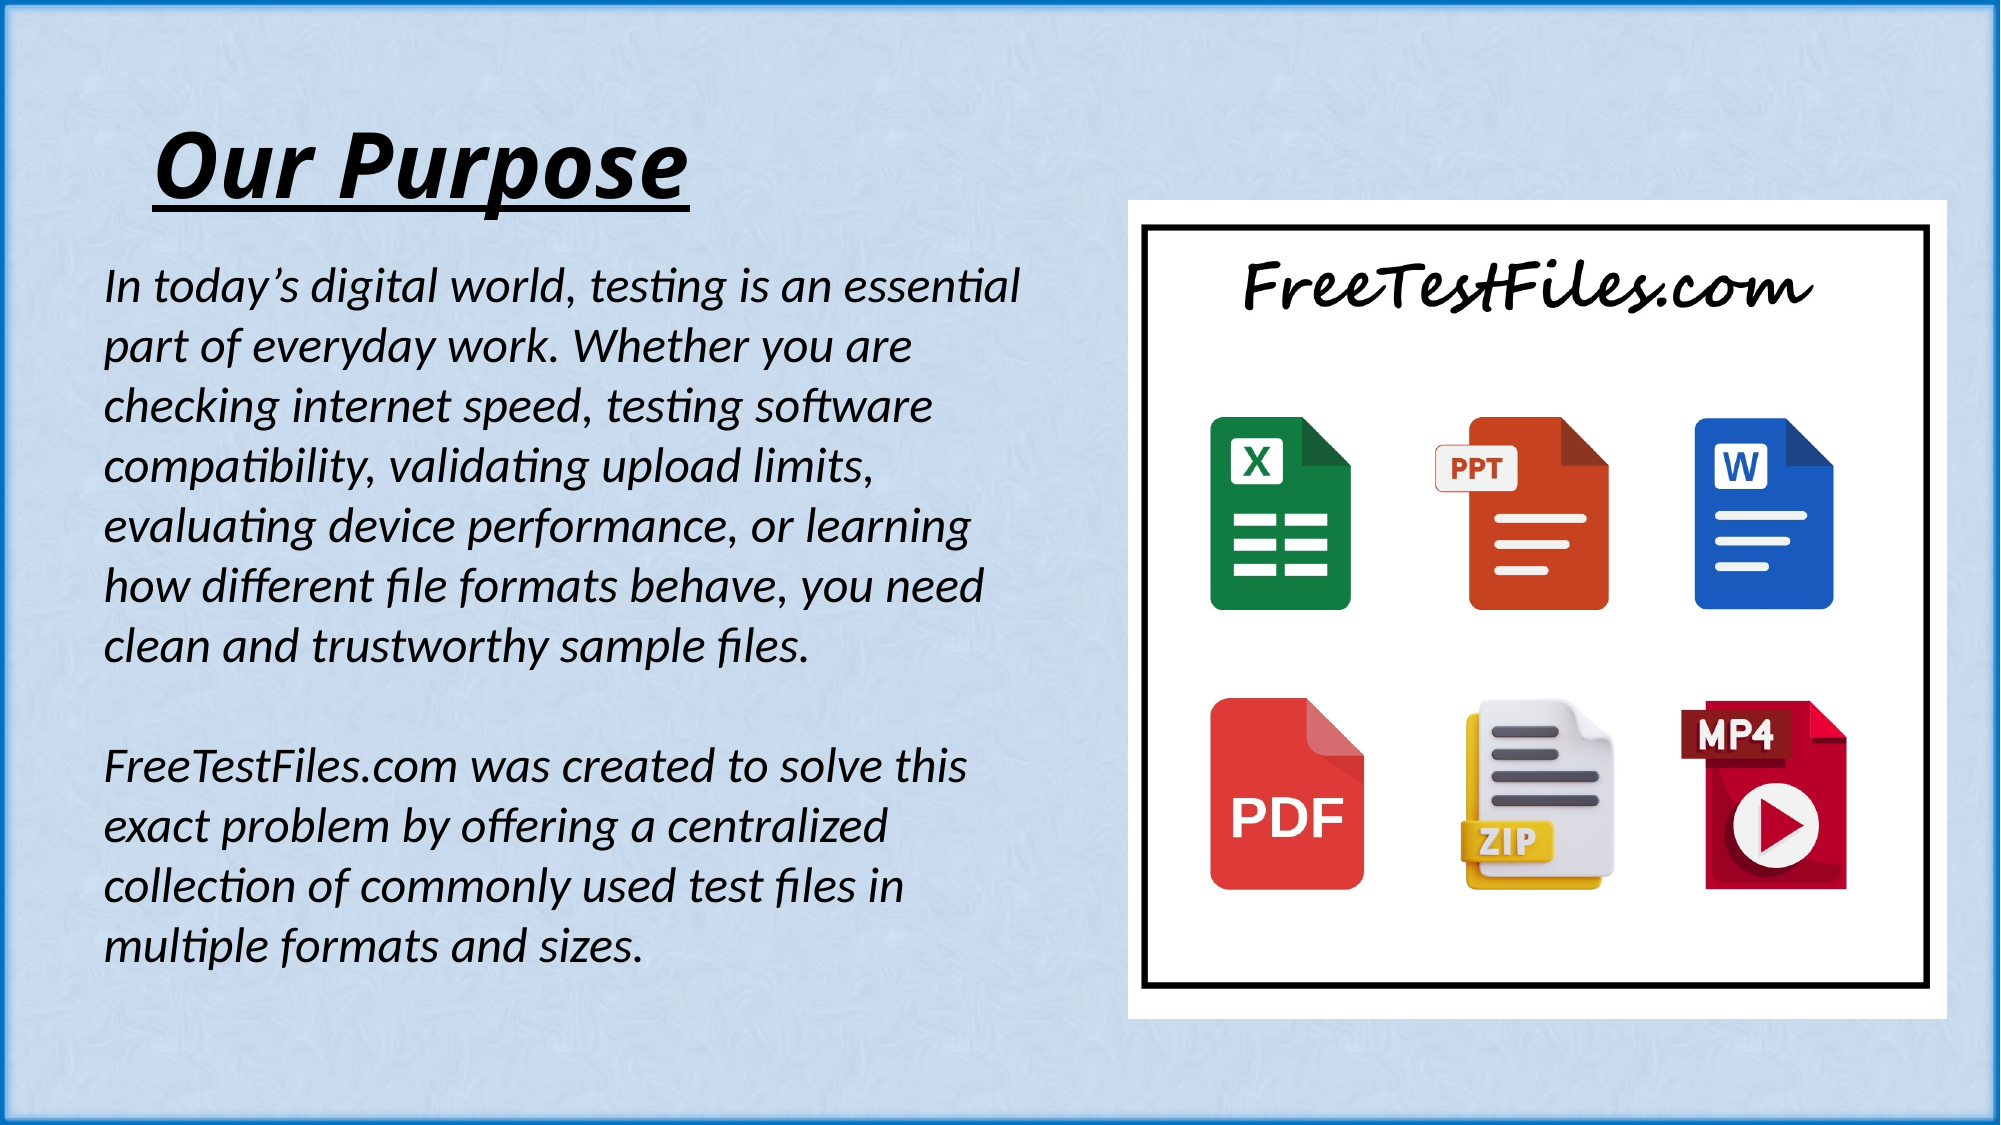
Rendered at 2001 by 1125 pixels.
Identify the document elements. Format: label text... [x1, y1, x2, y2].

picture [1128, 200, 1947, 1019]
text_box In today’s digital world, testing is an essential part of everyday work. Whether you are checking internet speed, testing software compatibility, validating upload limits, evaluating device performance, or learning how different file formats behave, you need clean and trustworthy sample files. FreeTestFiles.com was created to solve this exact problem by offering a centralized collection of commonly used test files in multiple formats and sizes. [88, 245, 1057, 1019]
text_box [1, 1, 1998, 1125]
